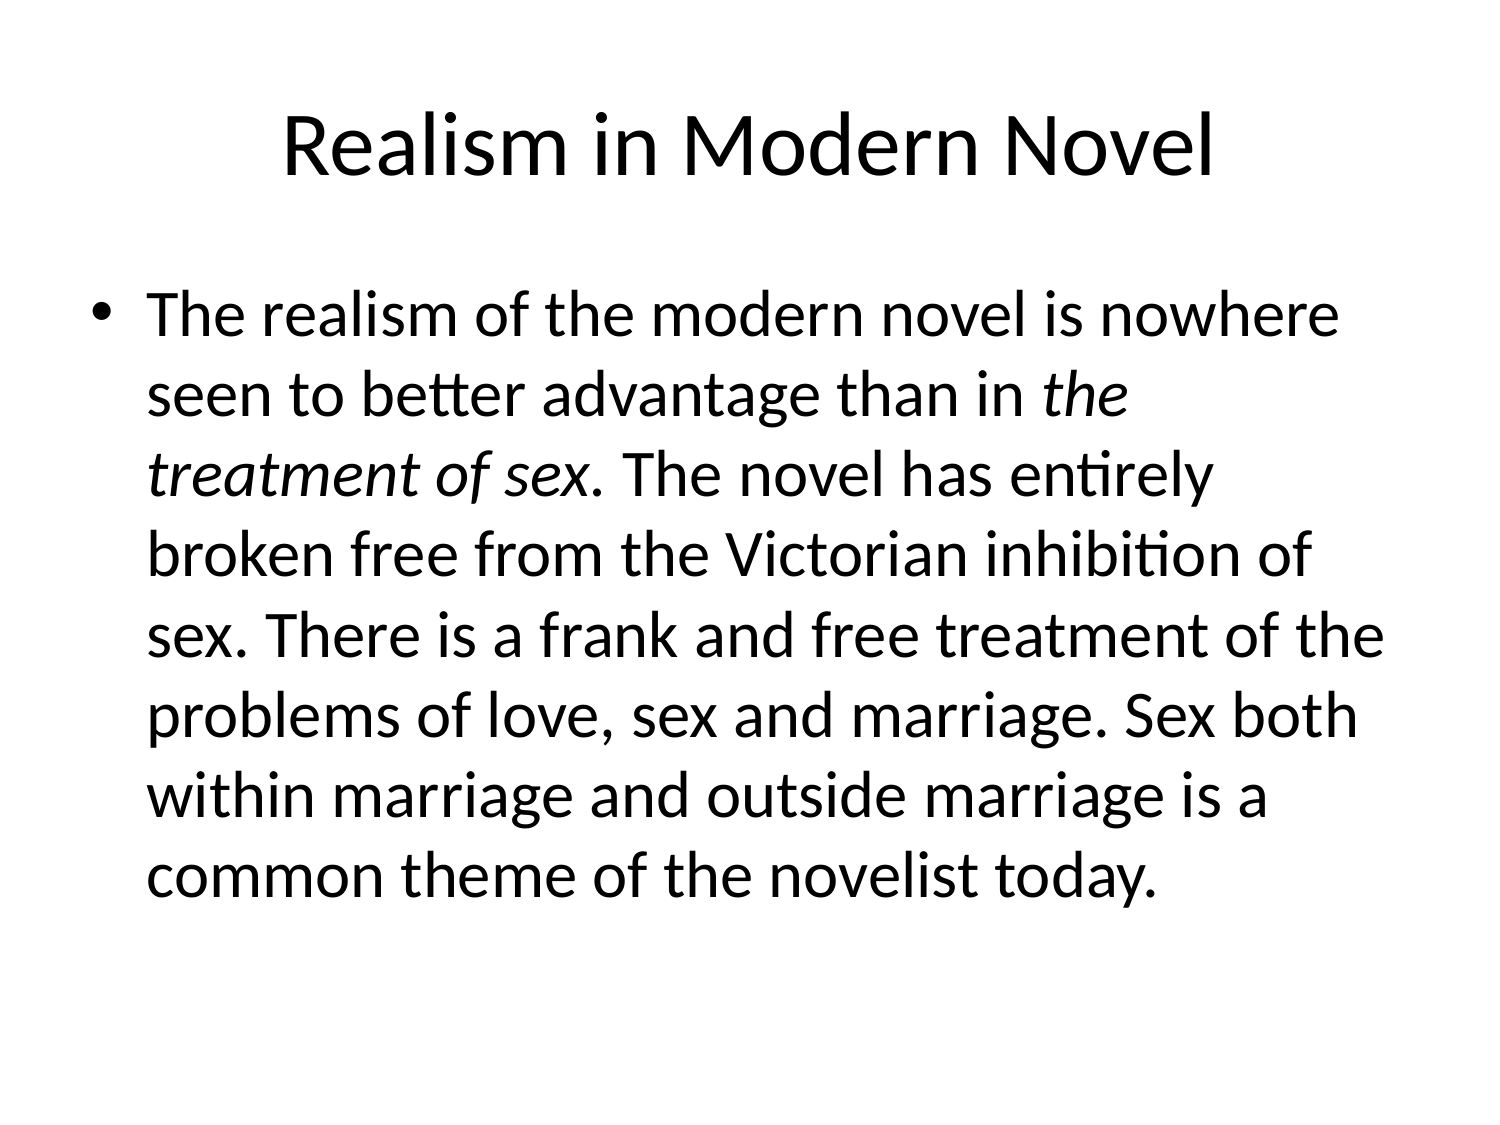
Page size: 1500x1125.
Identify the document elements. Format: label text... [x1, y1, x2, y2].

title Realism in Modern Novel [75, 45, 1425, 233]
list The realism of the modern novel is nowhere seen to better advantage than in the treatment of sex. The novel has entirely broken free from the Victorian inhibition of sex. There is a frank and free treatment of the problems of love, sex and marriage. Sex both within marriage and outside marriage is a common theme of the novelist today. [75, 262, 1425, 1005]
